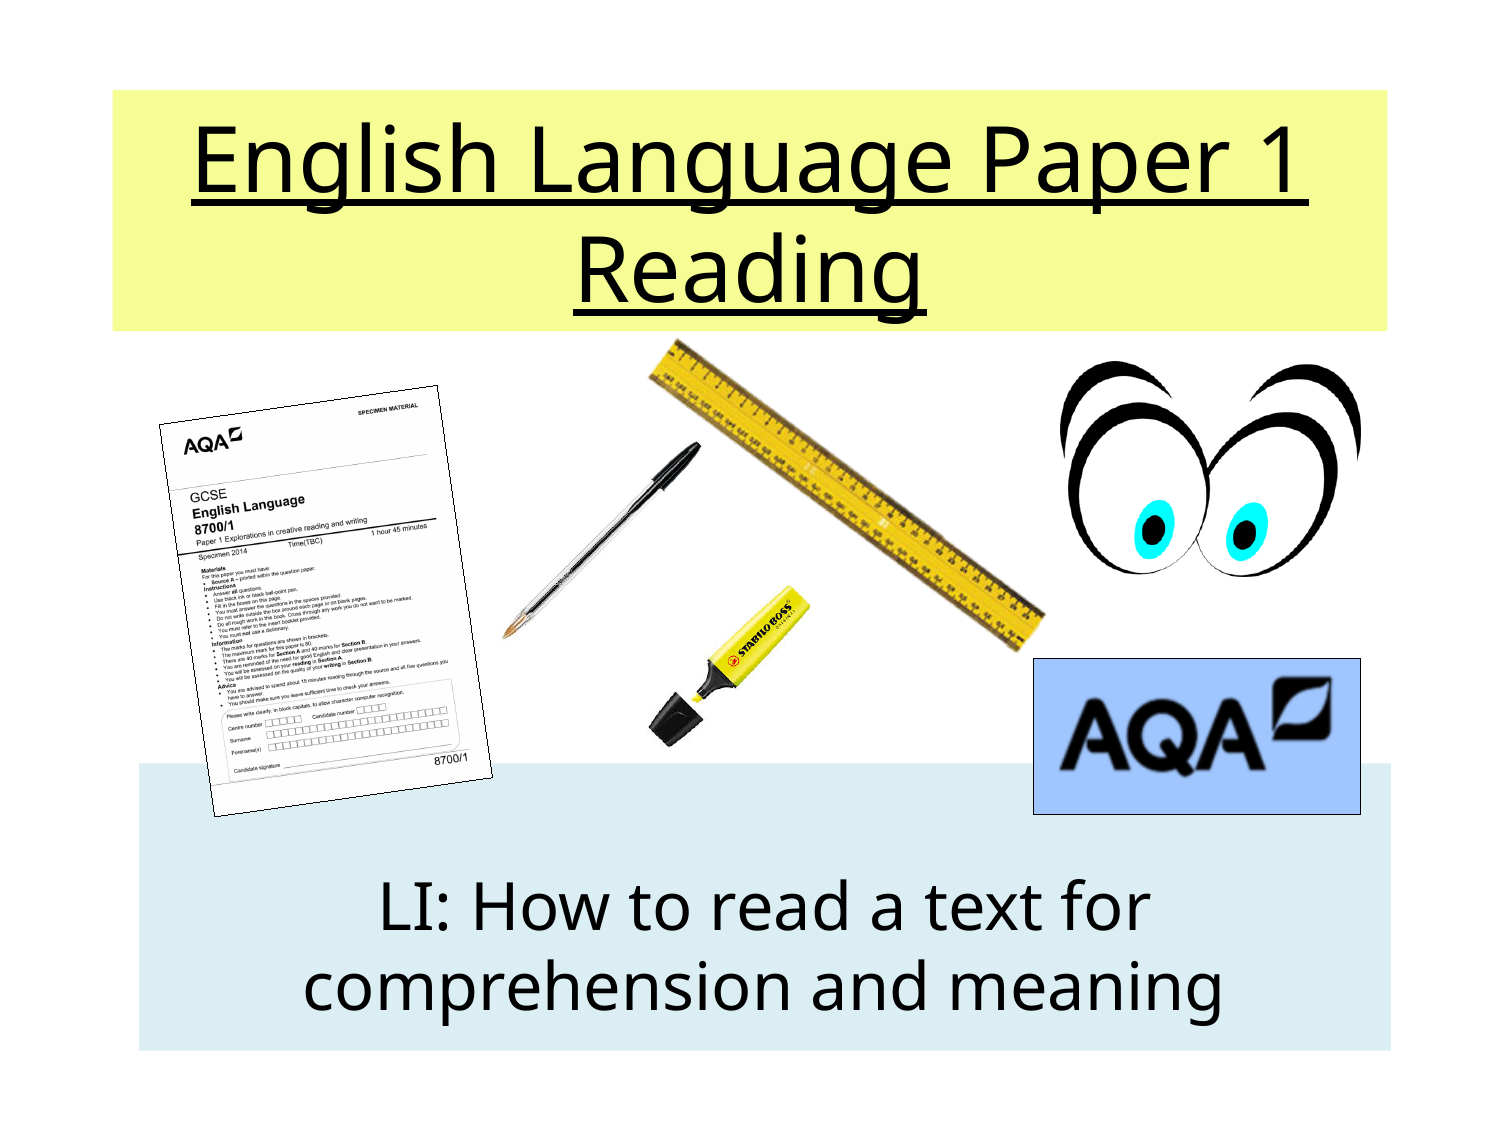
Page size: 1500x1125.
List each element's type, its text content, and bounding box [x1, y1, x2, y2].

subtitle LI: How to read a text for comprehension and meaning [139, 763, 1391, 1051]
picture [160, 386, 492, 816]
title English Language Paper 1 Reading [112, 90, 1388, 332]
picture [485, 133, 1361, 857]
